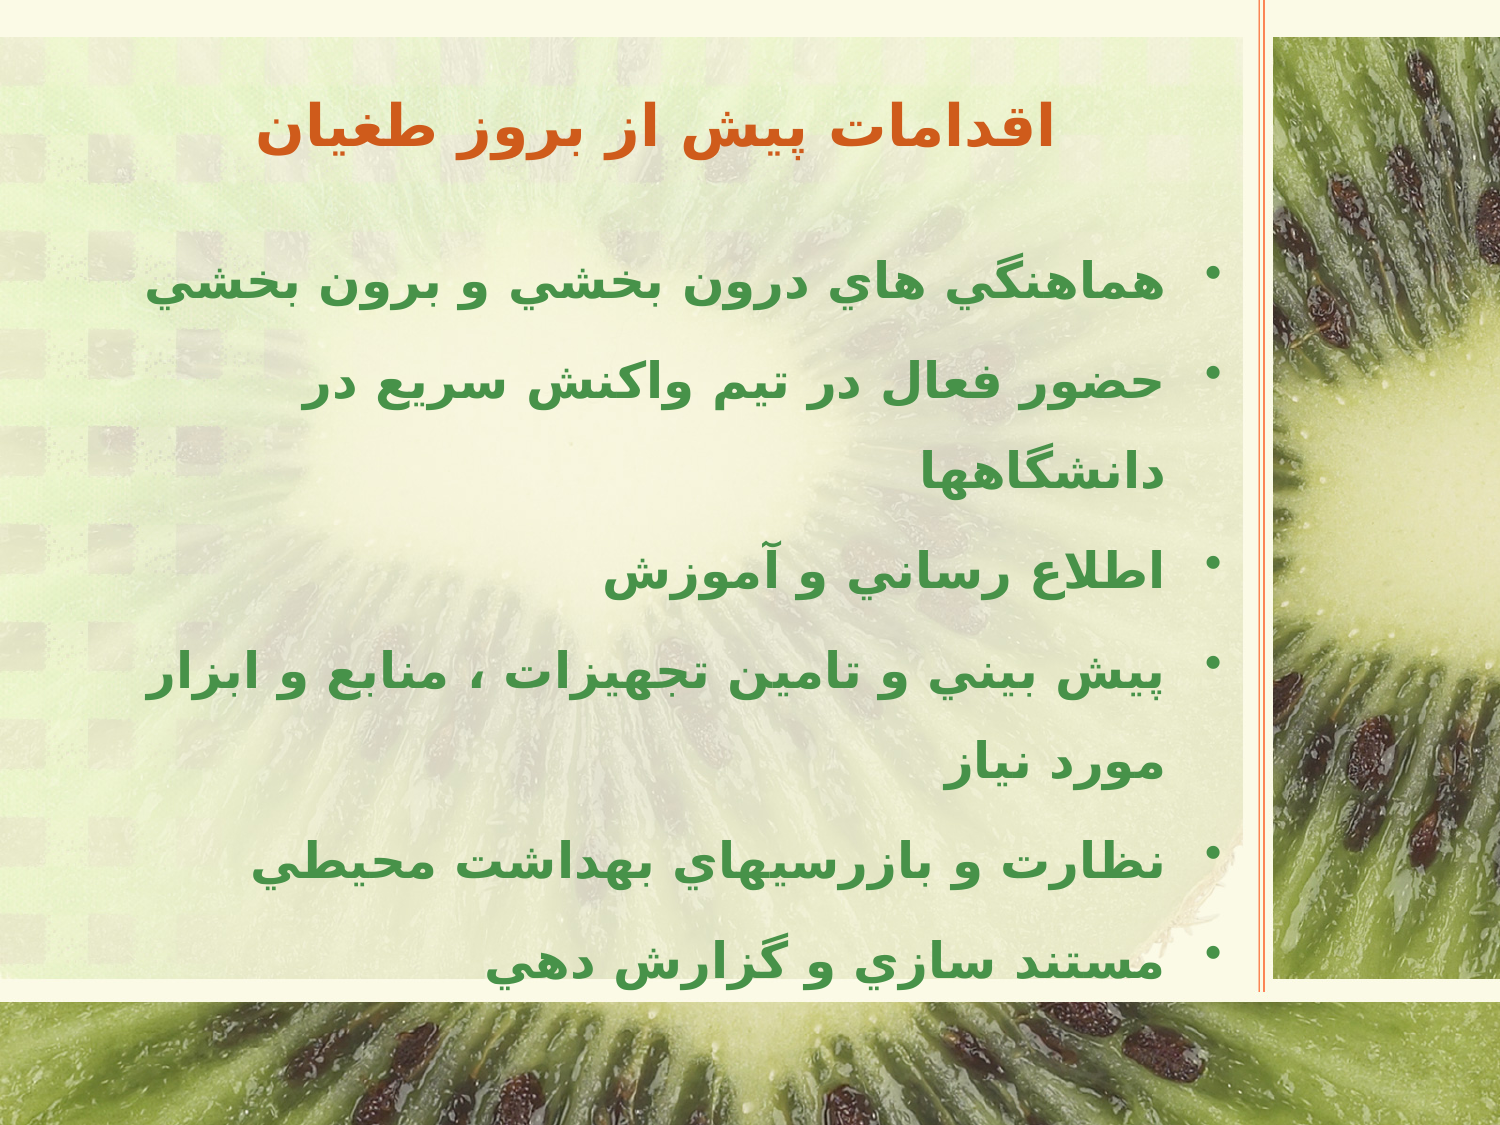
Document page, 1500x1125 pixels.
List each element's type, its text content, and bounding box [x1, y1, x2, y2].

picture [0, 0, 1500, 1125]
list هماهنگي هاي درون بخشي و برون بخشي حضور فعال در تيم واکنش سریع در دانشگاهها اطلاع رساني و آموزش پيش بيني و تامين تجهيزات ، منابع و ابزار مورد نياز نظارت و بازرسيهاي بهداشت محيطي مستند سازي و گزارش دهي [34, 210, 1238, 976]
title اقدامات پيش از بروز طغیان [74, 54, 1238, 192]
